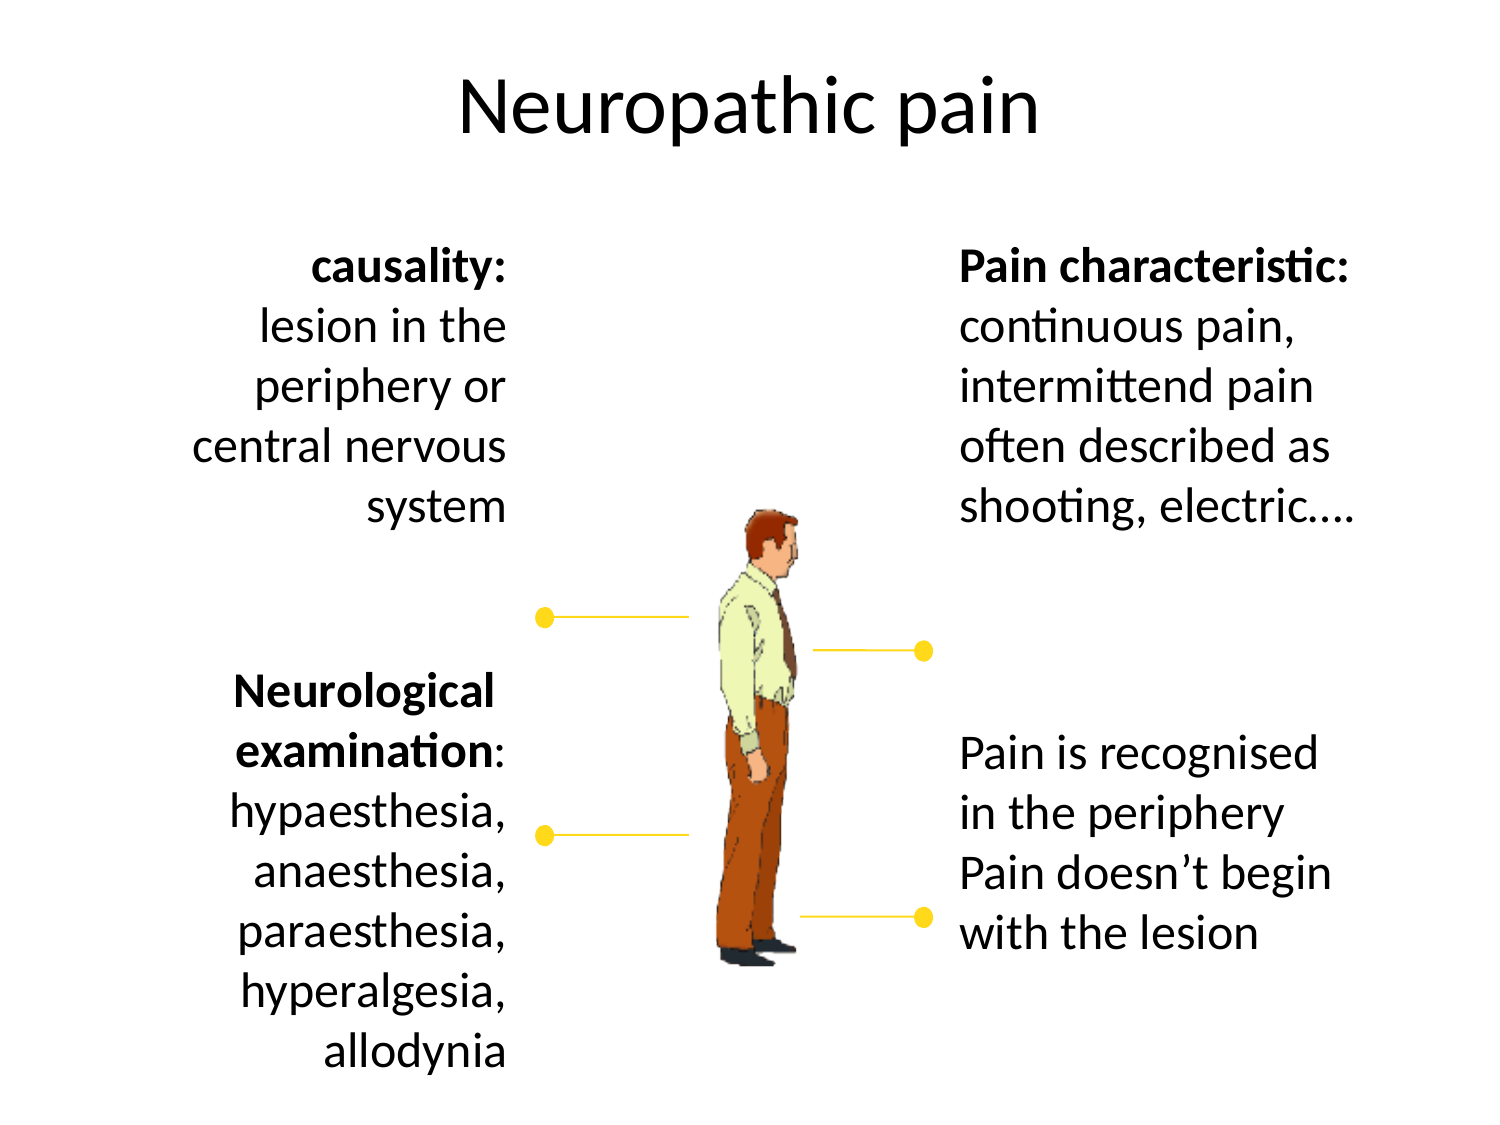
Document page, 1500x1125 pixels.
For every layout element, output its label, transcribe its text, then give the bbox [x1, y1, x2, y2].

text_box Neurological examination: hypaesthesia, anaesthesia, paraesthesia, hyperalgesia, allodynia [88, 650, 523, 1085]
text_box [914, 640, 934, 662]
text_box Pain characteristic: continuous pain, intermittend pain often described as shooting, electric…. [944, 224, 1425, 540]
picture [686, 491, 834, 988]
text_box causality: lesion in the periphery or central nervous system [88, 224, 523, 540]
text_box Neuropathic pain [144, 50, 1356, 150]
text_box [914, 906, 934, 929]
text_box [535, 606, 555, 629]
text_box Pain is recognised in the periphery Pain doesn’t begin with the lesion [944, 712, 1378, 968]
text_box [535, 824, 555, 847]
